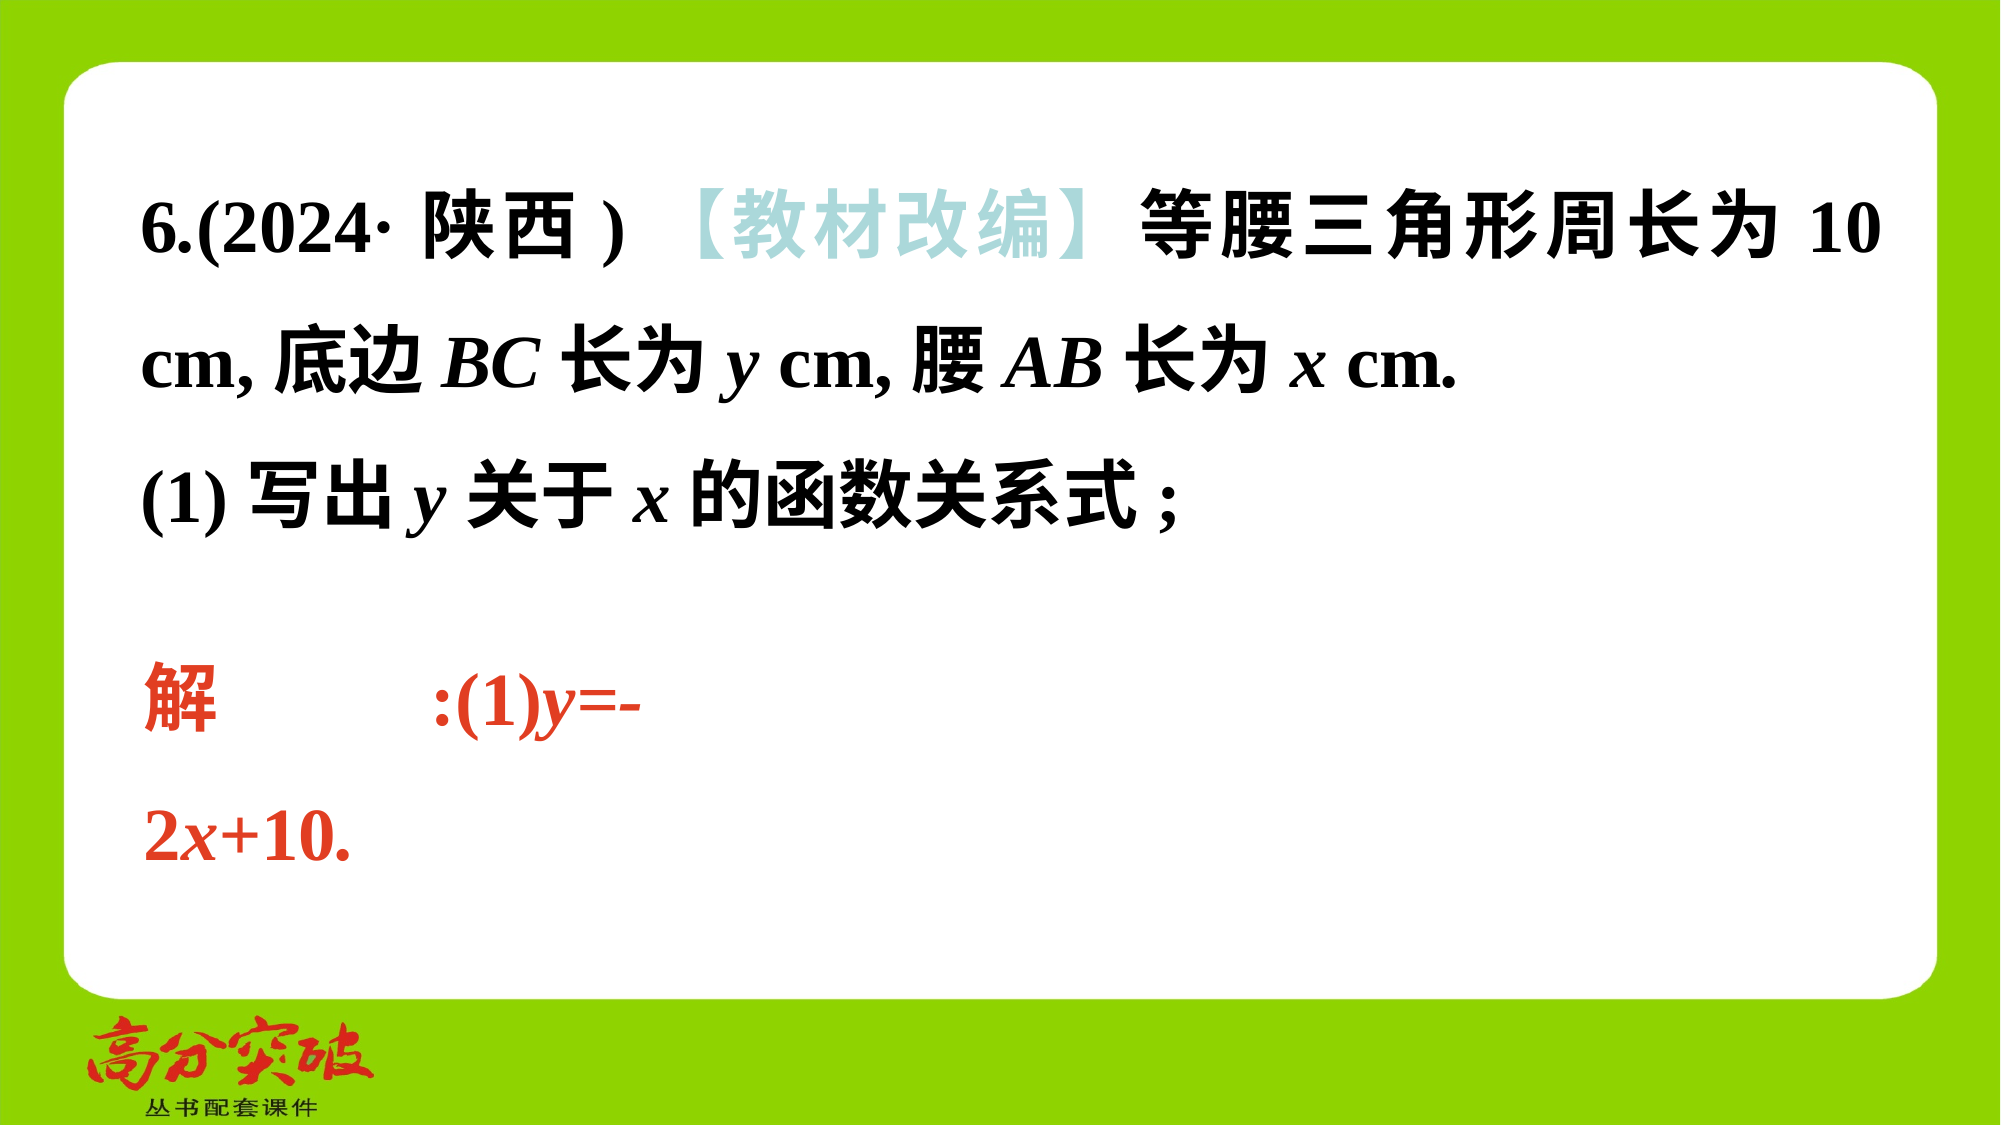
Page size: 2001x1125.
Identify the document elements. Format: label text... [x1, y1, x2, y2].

text_box 解:(1)y=-2x+10. [128, 597, 659, 748]
text_box 6.(2024·陕西)【教材改编】等腰三角形周长为10 cm,底边BC长为y cm,腰AB长为x cm. (1)写出y关于x的函数关系式; [125, 125, 1898, 546]
picture [0, 0, 2001, 1125]
